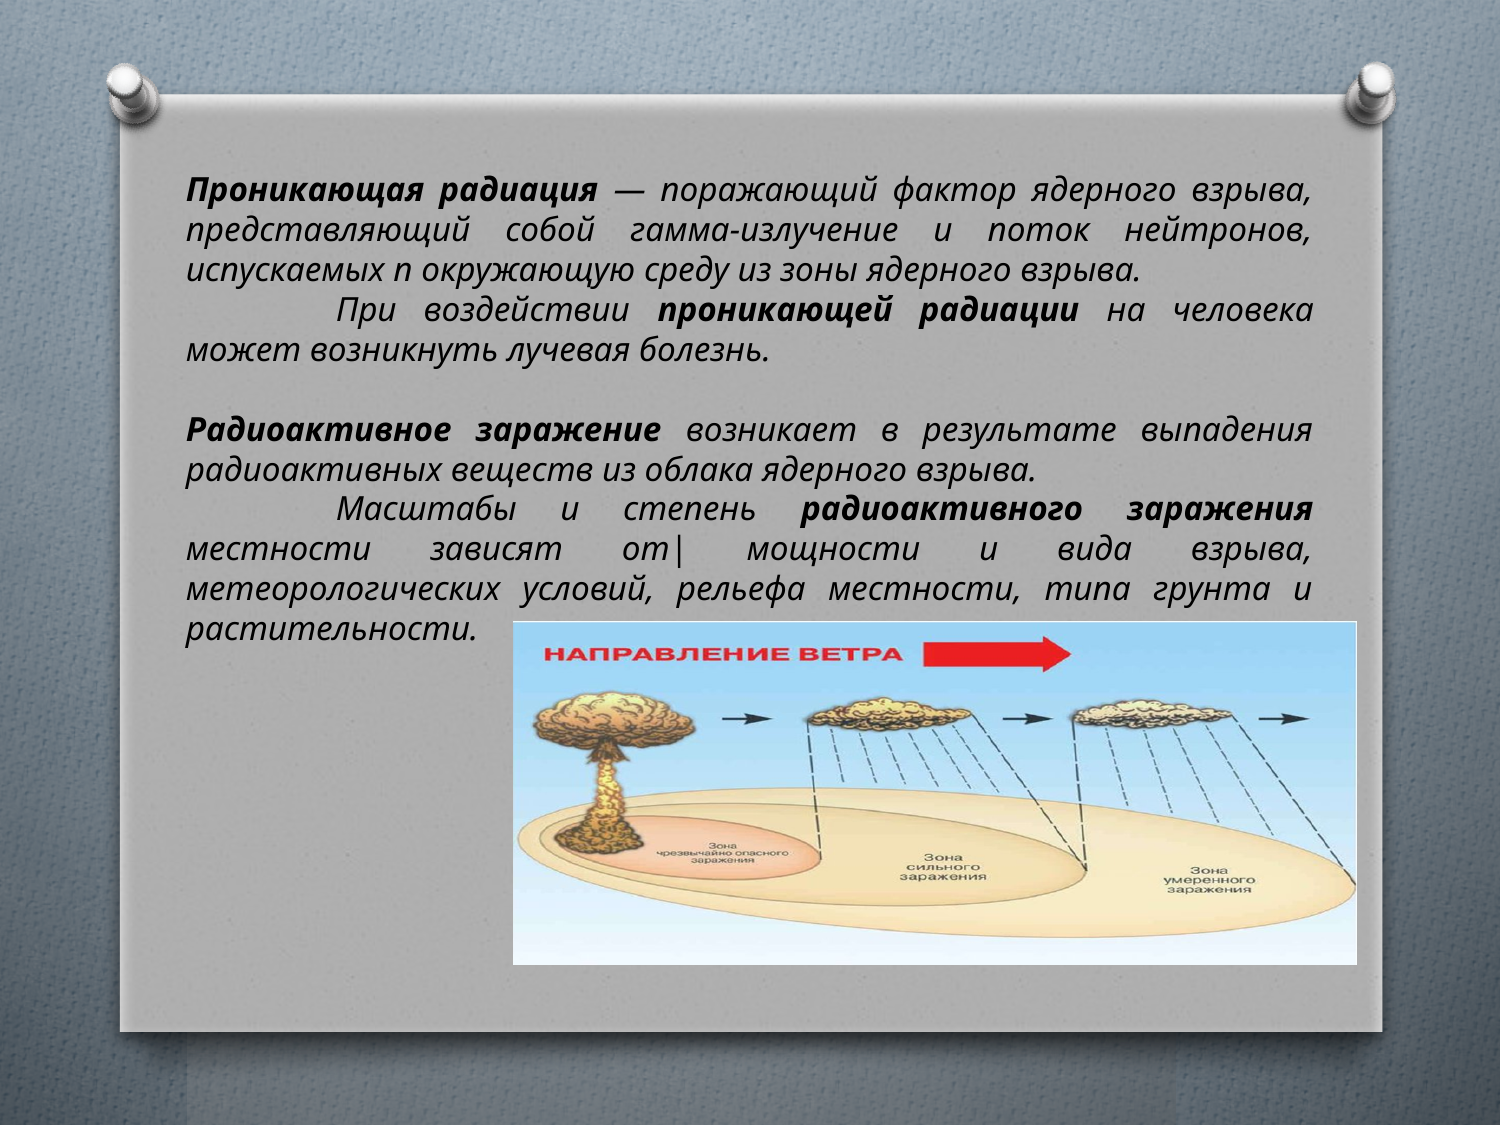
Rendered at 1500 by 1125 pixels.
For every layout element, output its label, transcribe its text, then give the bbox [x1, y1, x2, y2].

picture [75, 29, 198, 153]
picture [1317, 35, 1439, 156]
picture [513, 621, 1357, 965]
text_box Проникающая радиация — поражающий фактор ядерного взрыва, представляющий собой гамма-излучение и поток нейтронов, испускаемых п окружающую среду из зоны ядерного взрыва. При воздействии проникающей радиации на человека может возникнуть лучевая болезнь. Радиоактивное заражение возникает в результате выпадения радиоактивных веществ из облака ядерного взрыва. Масштабы и степень радиоактивного заражения местности зависят от| мощности и вида взрыва, метеорологических условий, рельефа местности, типа грунта и растительности. [171, 160, 1329, 655]
